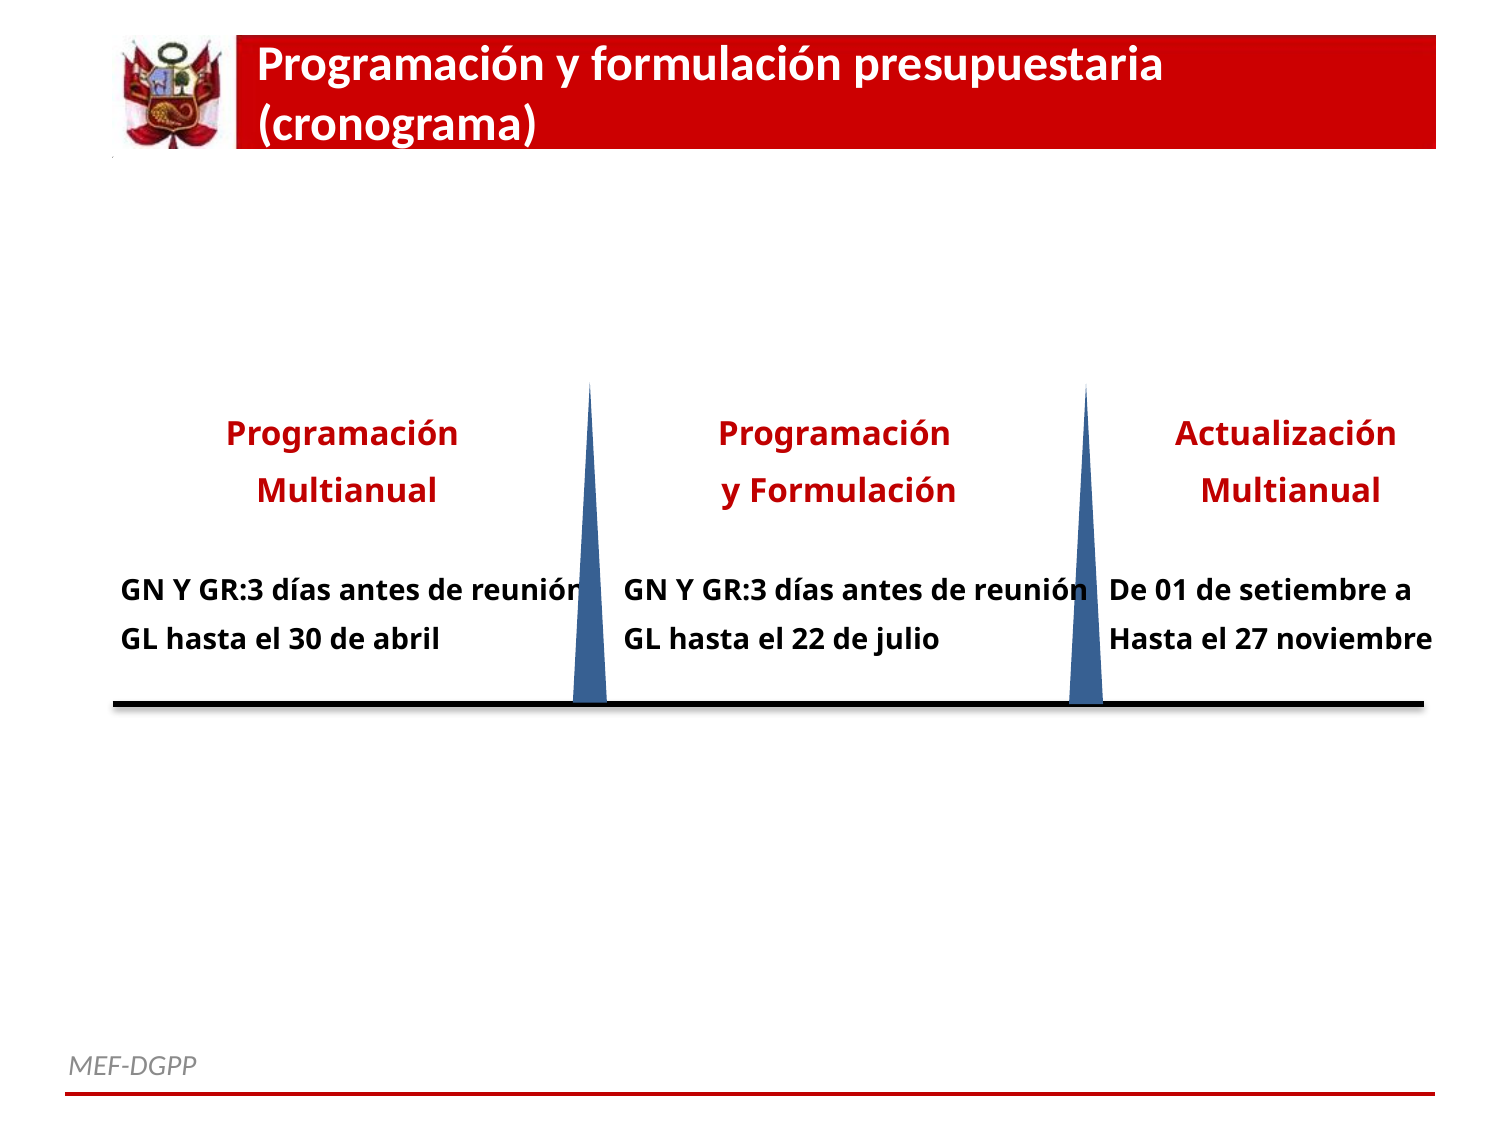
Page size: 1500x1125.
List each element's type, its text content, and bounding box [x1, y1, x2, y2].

text_box Programación y Formulación [609, 432, 1069, 490]
text_box GN Y GR:3 días antes de reunión GL hasta el 22 de julio [608, 573, 1047, 654]
text_box Actualización Multianual [1081, 432, 1500, 490]
text_box [1069, 478, 1104, 703]
text_box [572, 382, 607, 703]
picture [112, 35, 1436, 149]
text_box [1083, 383, 1089, 432]
title Programación y formulación presupuestaria (cronograma) [241, 42, 1454, 138]
footer MEF-DGPP [53, 1034, 892, 1094]
text_box Programación Multianual [128, 432, 565, 490]
text_box GN Y GR:3 días antes de reunión GL hasta el 30 de abril [105, 573, 563, 654]
text_box De 01 de setiembre a Hasta el 27 noviembre [1093, 573, 1483, 654]
